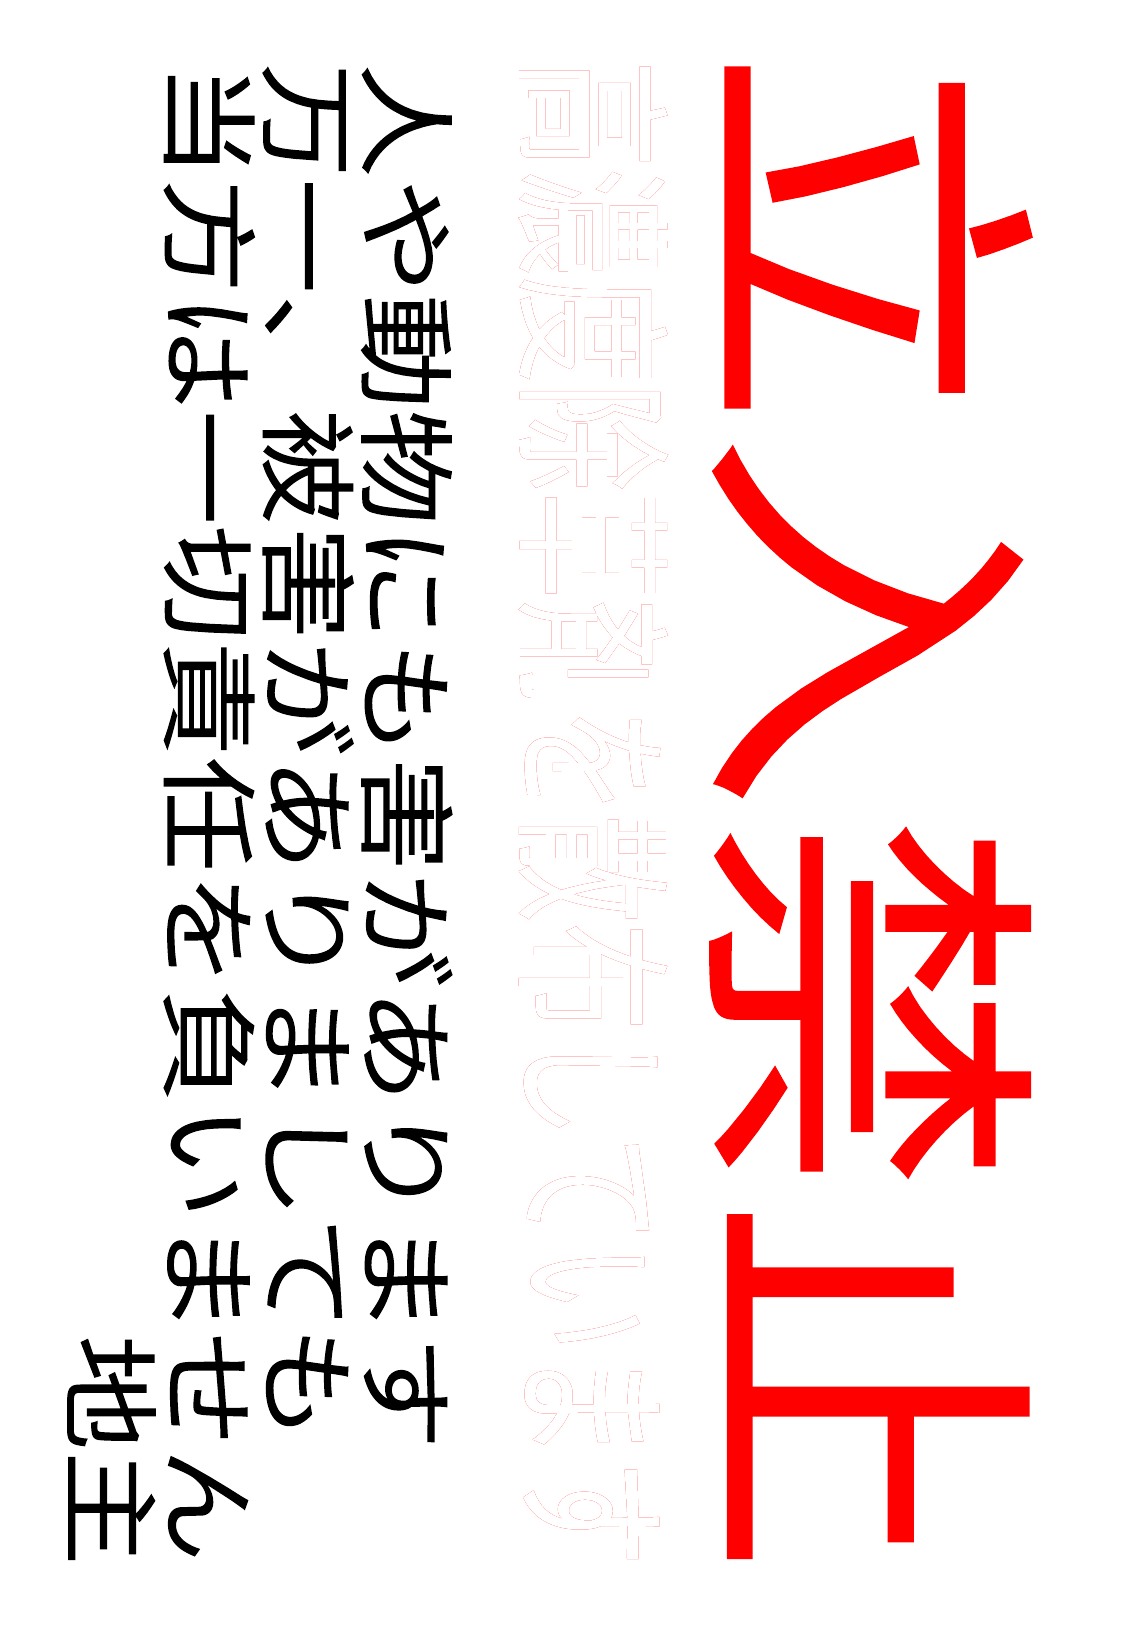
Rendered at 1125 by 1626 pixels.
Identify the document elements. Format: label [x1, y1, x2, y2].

text_box [66, 66, 1034, 1561]
